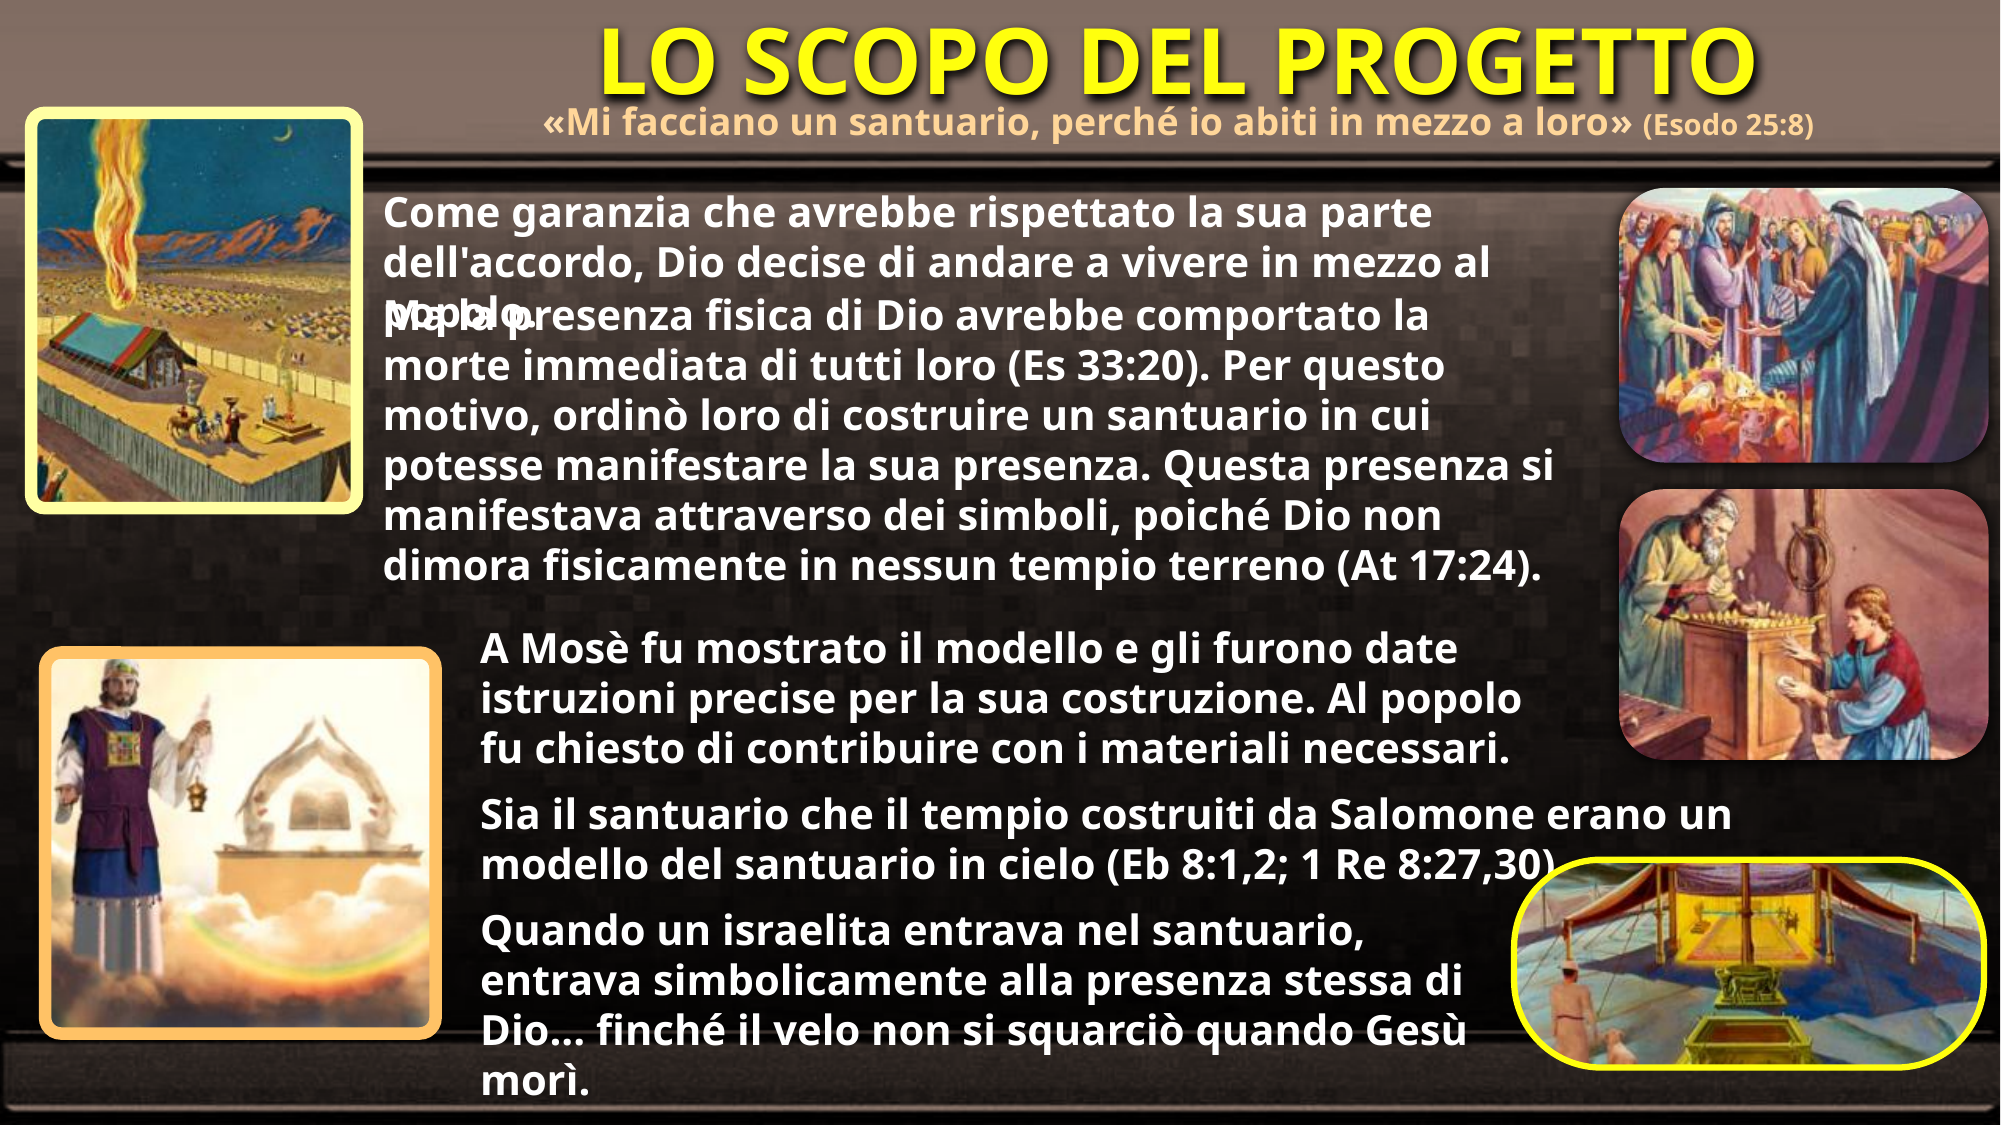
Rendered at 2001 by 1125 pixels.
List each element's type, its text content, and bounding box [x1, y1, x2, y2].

text_box LO SCOPO DEL PROGETTO [356, 0, 2000, 90]
picture [44, 652, 437, 1034]
picture [30, 112, 358, 509]
text_box Ma la presenza fisica di Dio avrebbe comportato la morte immediata di tutti loro (Es 33:20). Per questo motivo, ordinò loro di costruire un santuario in cui potesse manifestare la sua presenza. Questa presenza si manifestava attraverso dei simboli, poiché Dio non dimora fisicamente in nessun tempio terreno (At 17:24). [367, 281, 1583, 596]
text_box A Mosè fu mostrato il modello e gli furono date istruzioni precise per la sua costruzione. Al popolo fu chiesto di contribuire con i materiali necessari. [465, 614, 1583, 780]
picture [1618, 187, 1990, 463]
picture [1513, 859, 1985, 1069]
text_box «Mi facciano un santuario, perché io abiti in mezzo a loro» (Esodo 25:8) [356, 90, 2000, 151]
text_box Come garanzia che avrebbe rispettato la sua parte dell'accordo, Dio decise di andare a vivere in mezzo al popolo. [367, 178, 1651, 344]
text_box Sia il santuario che il tempio costruiti da Salomone erano un modello del santuario in cielo (Eb 8:1,2; 1 Re 8:27,30). [465, 780, 1906, 895]
picture [1618, 488, 1990, 761]
text_box Quando un israelita entrava nel santuario, entrava simbolicamente alla presenza stessa di Dio... finché il velo non si squarciò quando Gesù morì. [465, 896, 1485, 1112]
